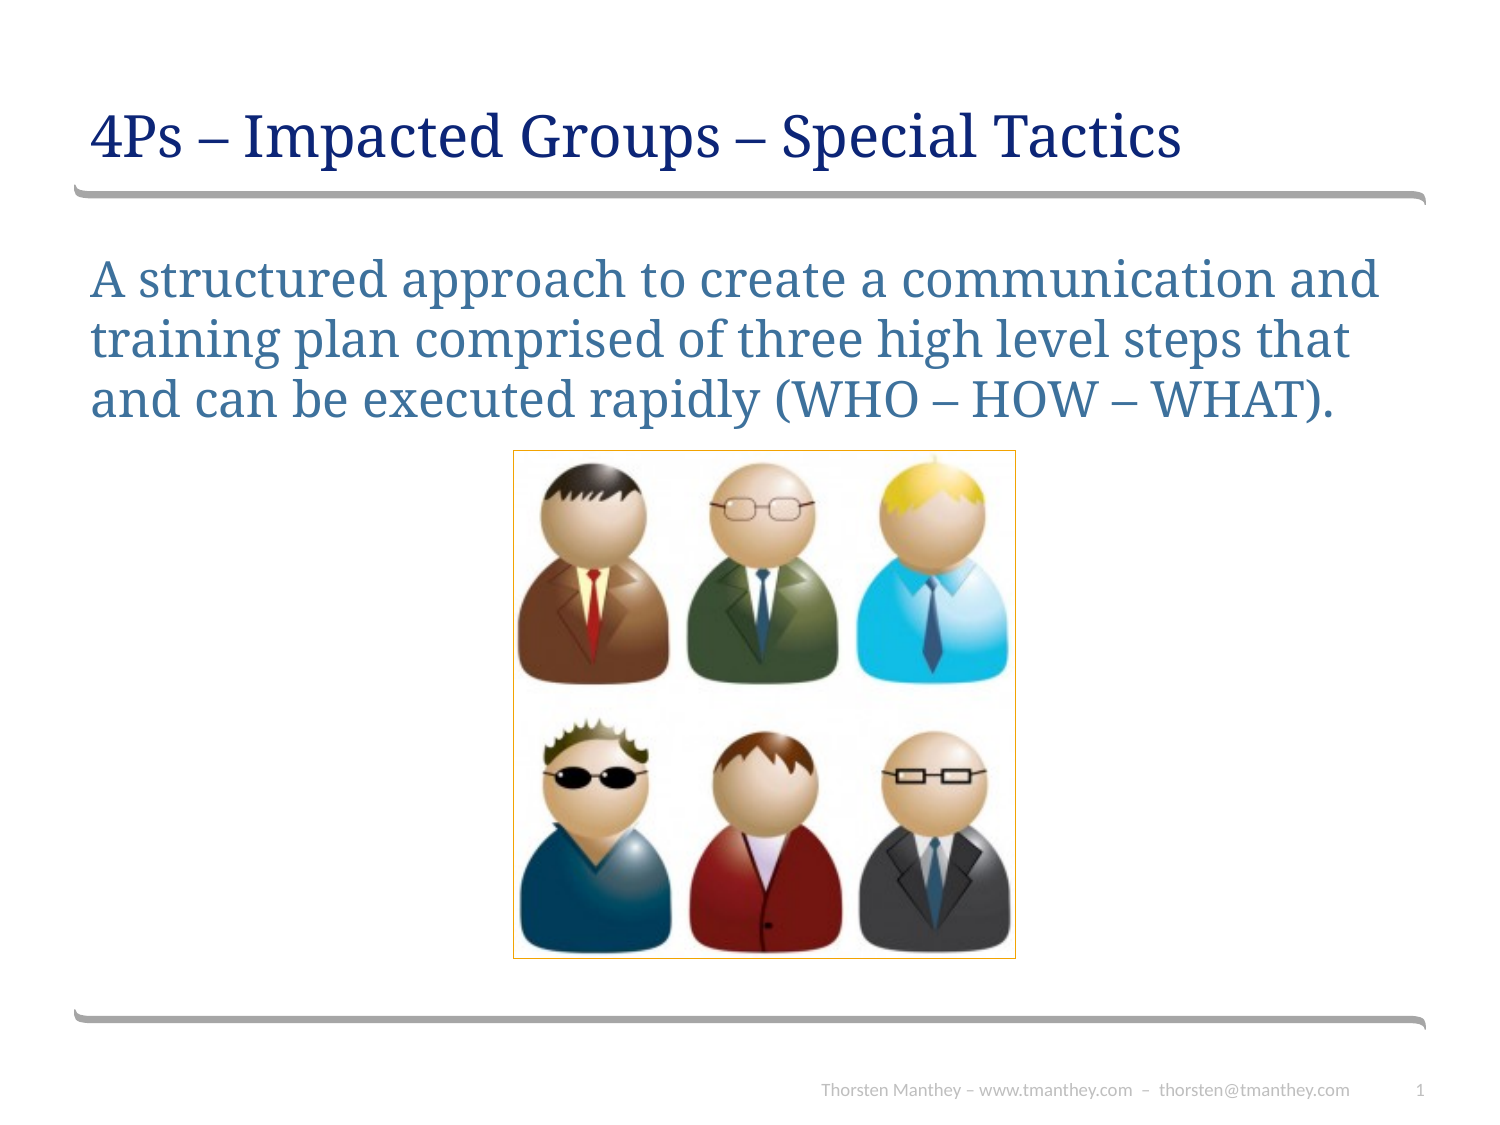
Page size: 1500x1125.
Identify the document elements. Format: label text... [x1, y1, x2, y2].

slide_number 1 [1362, 1077, 1425, 1100]
list A structured approach to create a communication and training plan comprised of three high level steps that and can be executed rapidly (WHO – HOW – WHAT). [75, 239, 1425, 983]
title 4Ps – Impacted Groups – Special Tactics [75, 11, 1425, 177]
footer Thorsten Manthey – www.tmanthey.com – thorsten@tmanthey.com [512, 1077, 1350, 1100]
picture [513, 450, 1016, 959]
